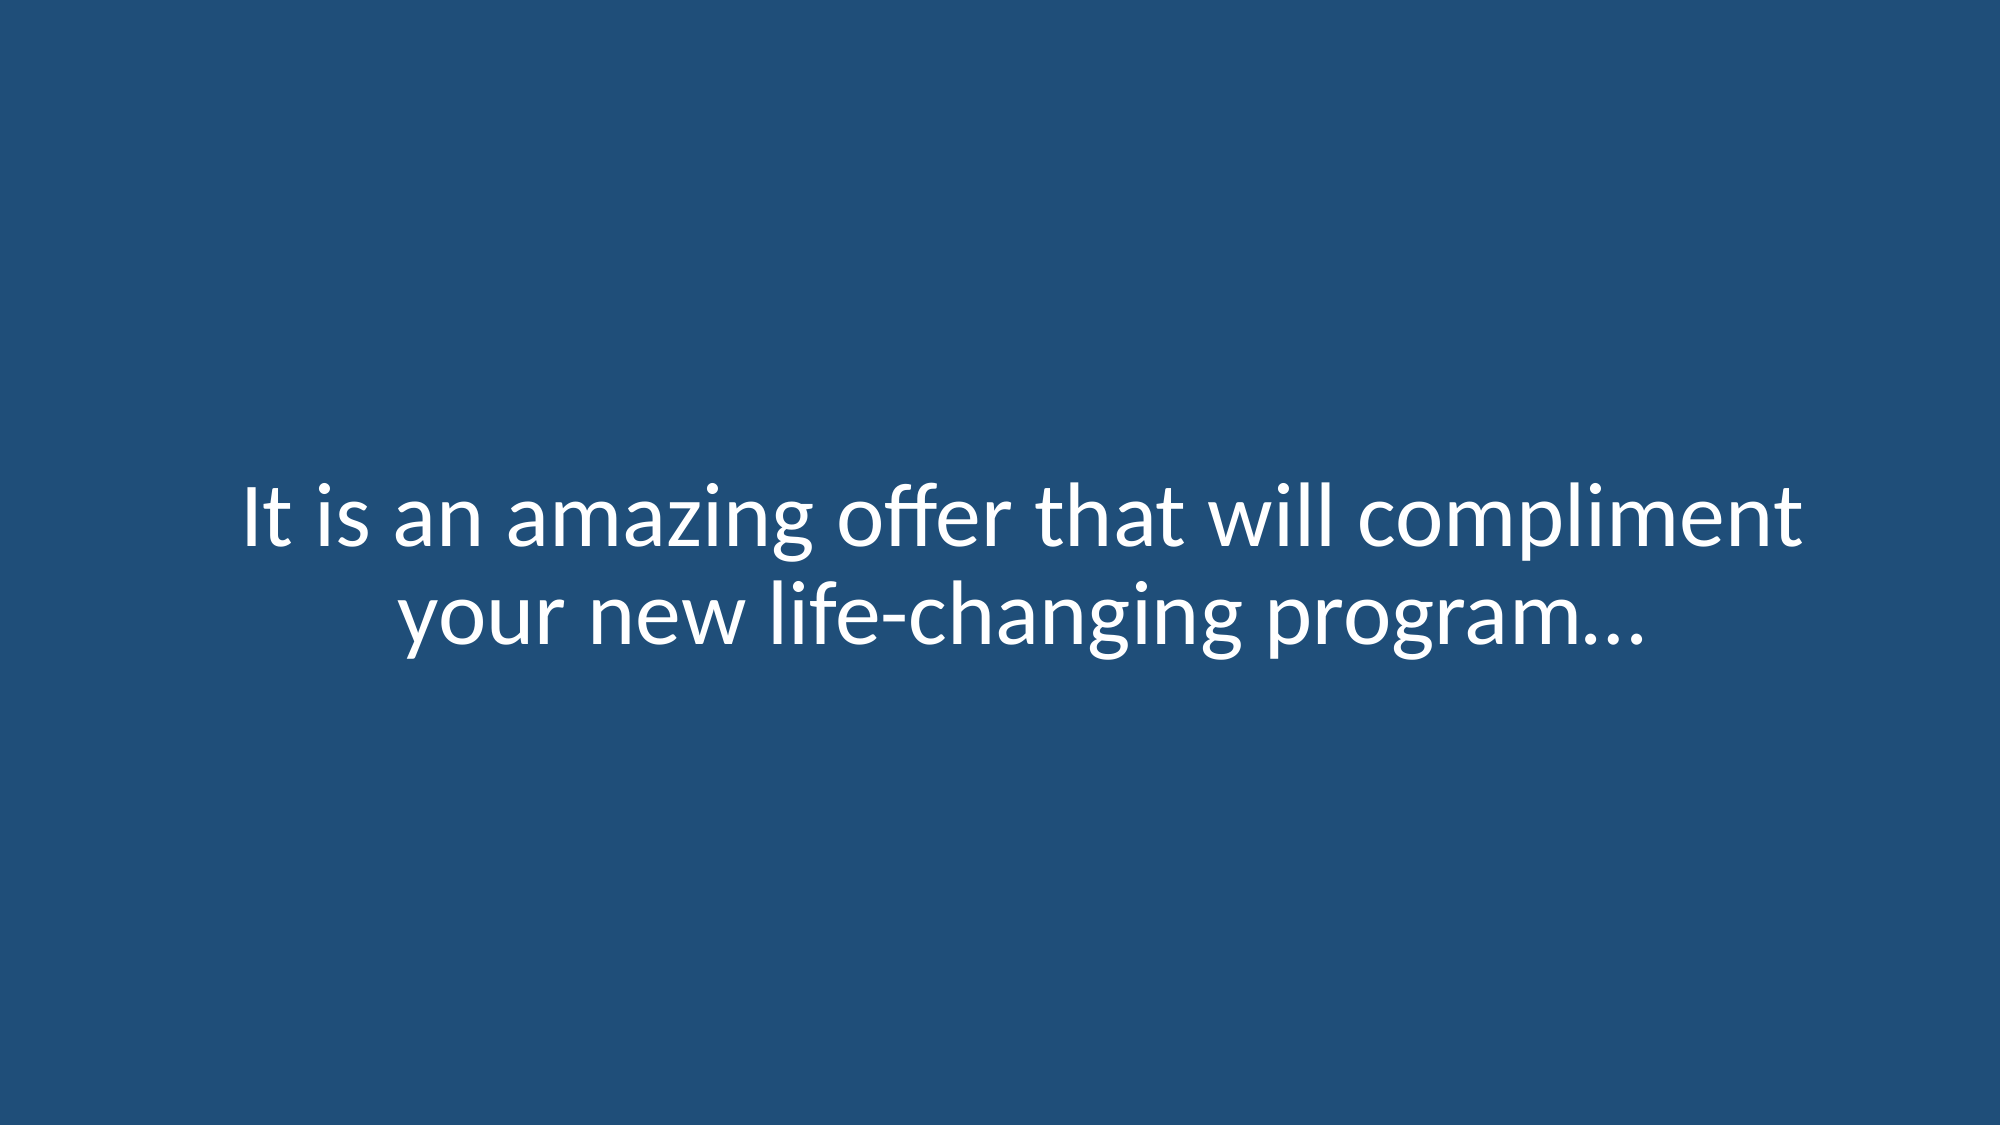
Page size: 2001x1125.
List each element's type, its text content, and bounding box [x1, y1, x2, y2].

title It is an amazing offer that will compliment your new life-changing program… [194, 390, 1850, 783]
